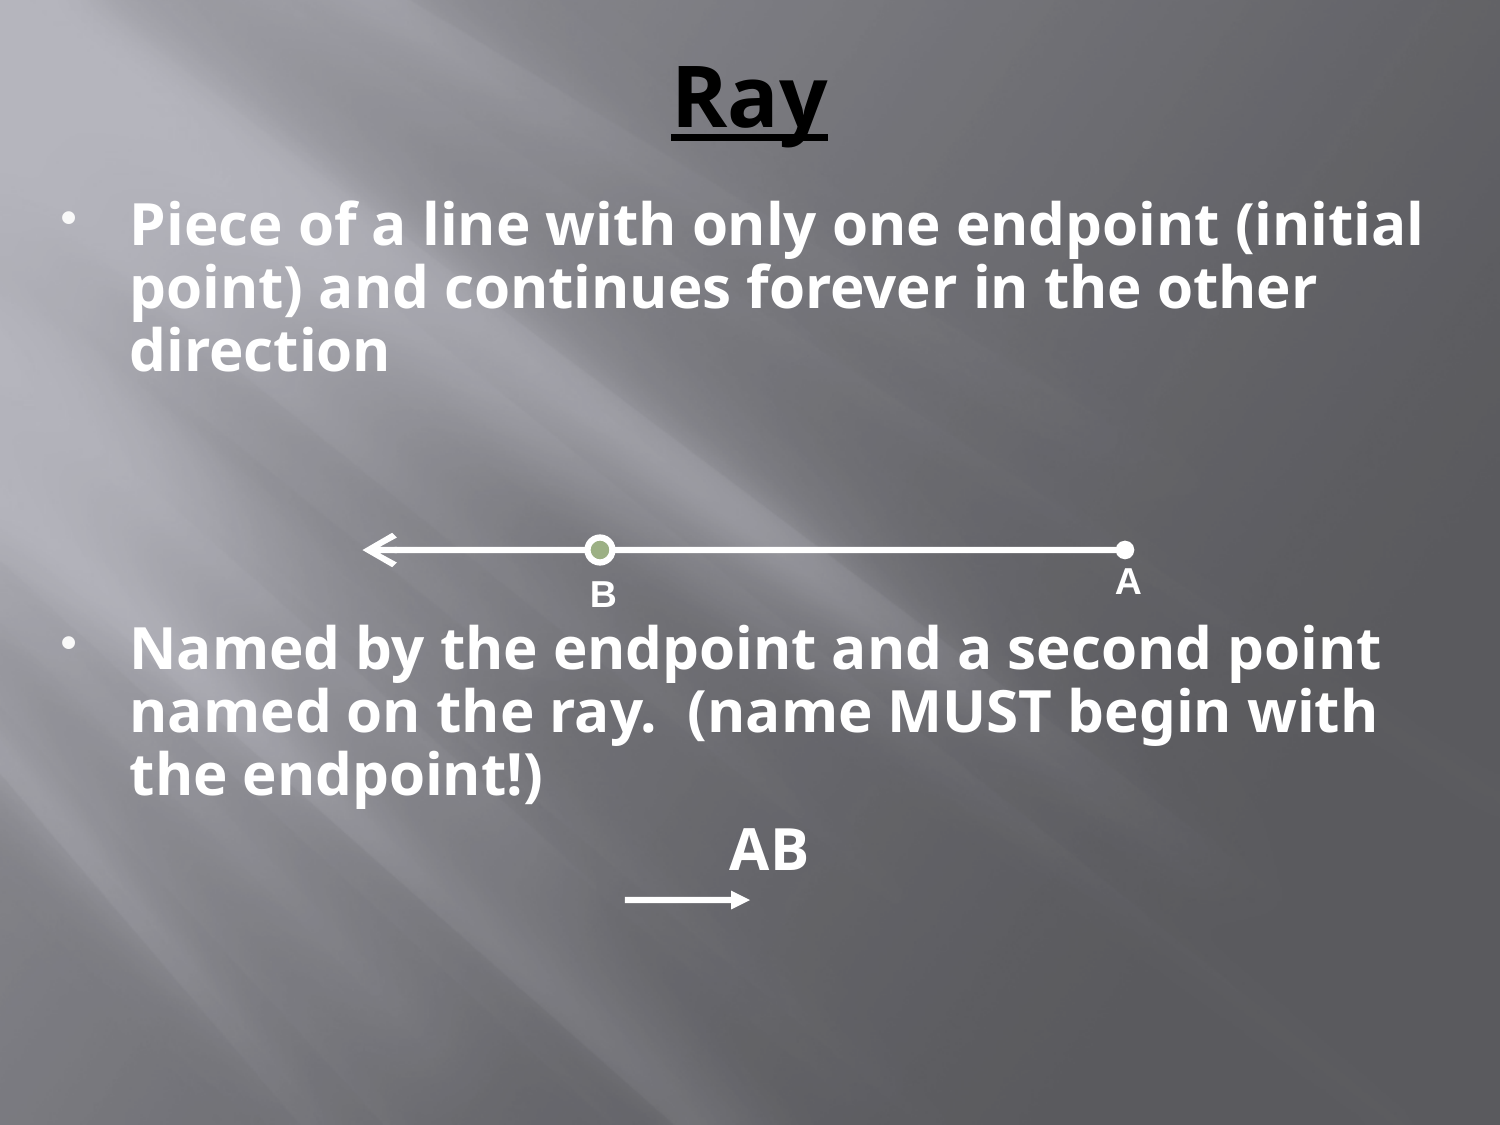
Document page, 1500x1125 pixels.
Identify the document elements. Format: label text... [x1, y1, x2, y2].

text_box [587, 537, 613, 562]
text_box B [575, 562, 675, 623]
title Ray [75, 0, 1425, 187]
text_box [1119, 543, 1131, 549]
text_box [362, 538, 587, 562]
list Piece of a line with only one endpoint (initial point) and continues forever in the other direction Named by the endpoint and a second point named on the ray. (name MUST begin with the endpoint!) AB [24, 187, 1475, 1005]
text_box [624, 893, 751, 907]
text_box A [1100, 549, 1200, 610]
